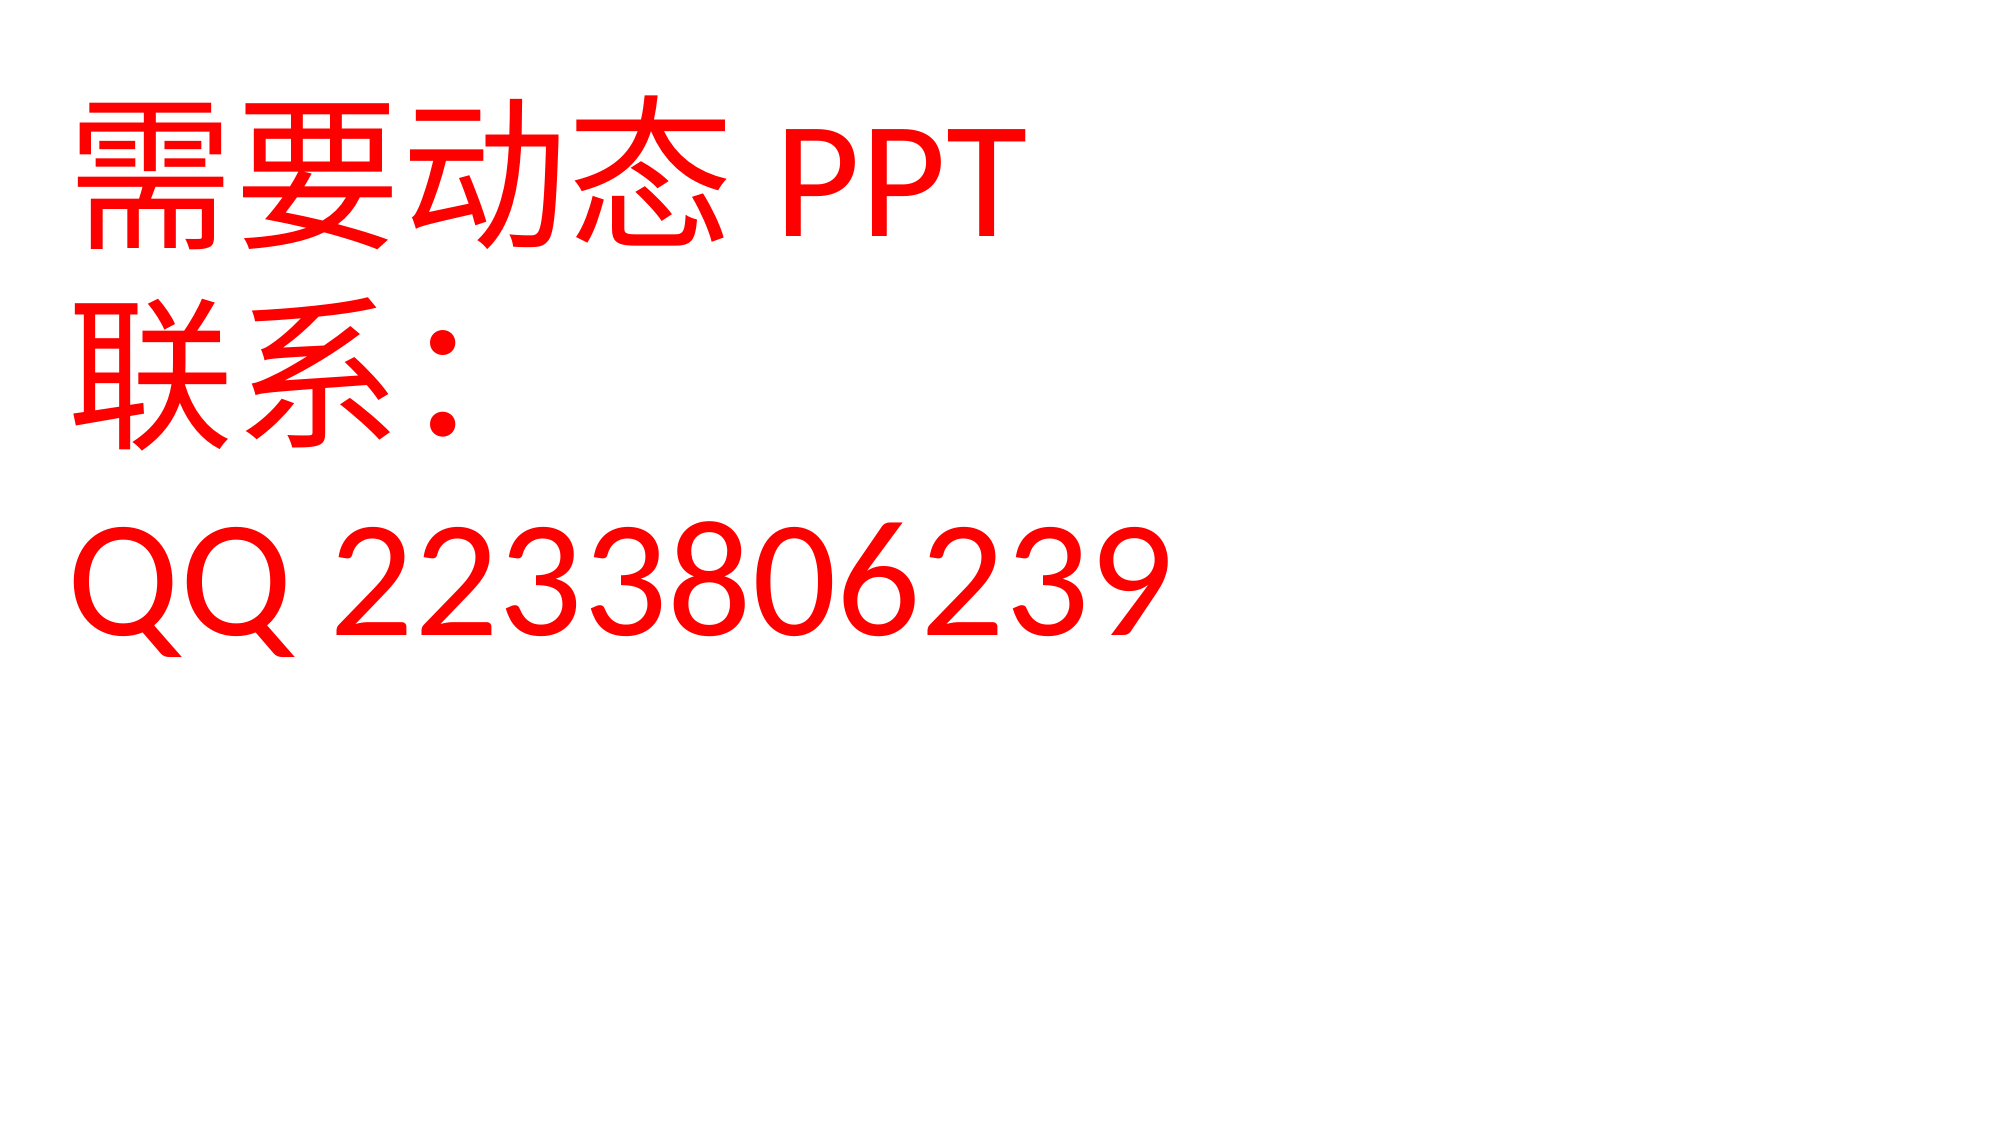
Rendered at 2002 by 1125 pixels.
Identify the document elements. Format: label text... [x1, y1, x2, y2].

text_box 需要动态PPT 联系： QQ 2233806239 [53, 61, 1388, 677]
